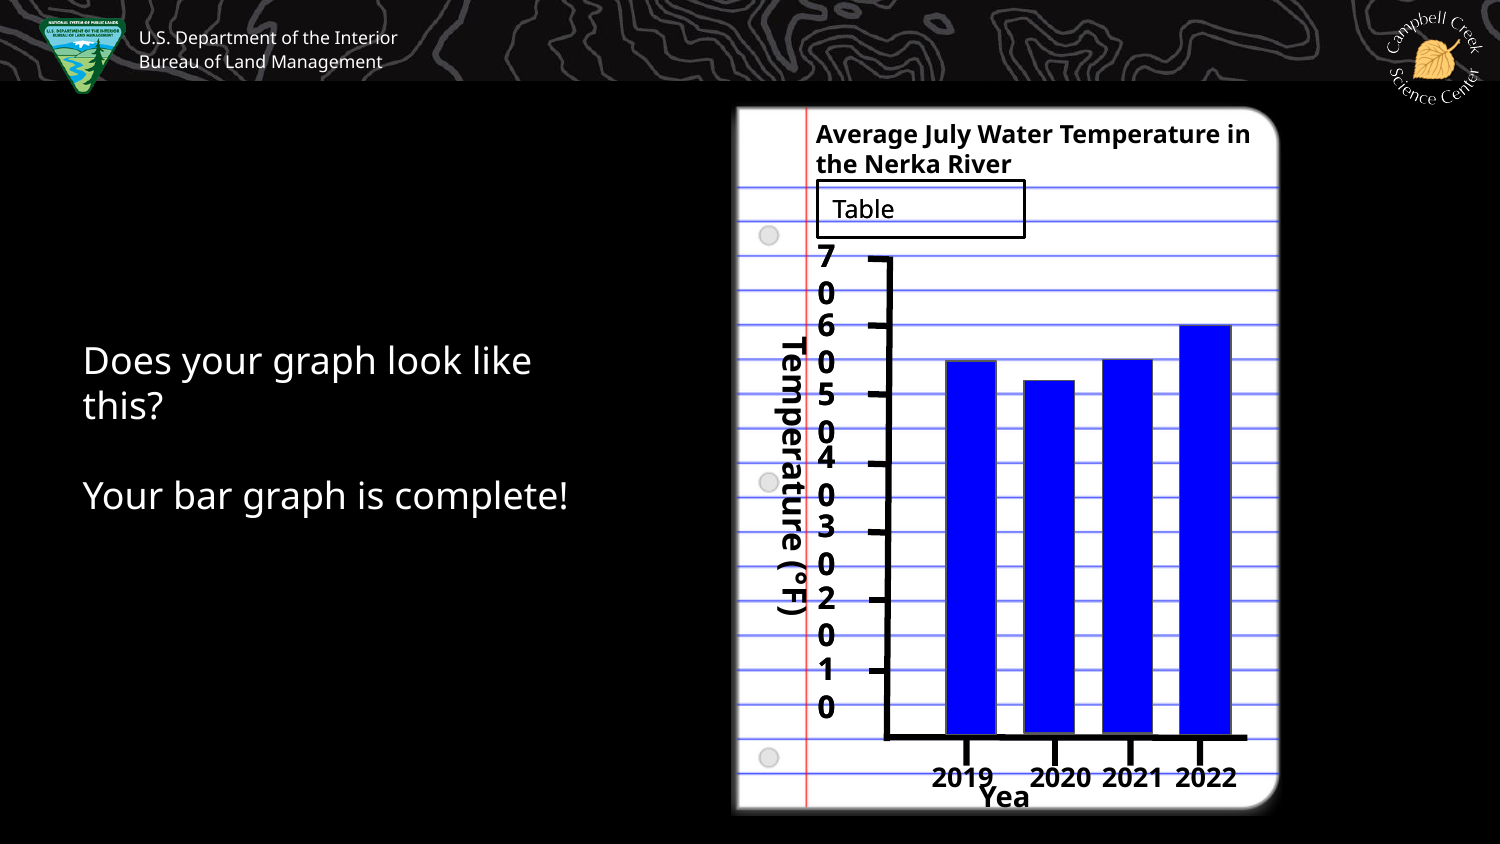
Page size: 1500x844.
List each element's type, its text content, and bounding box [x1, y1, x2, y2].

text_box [730, 101, 1282, 816]
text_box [0, 0, 1500, 105]
title Does your graph look like this? Your bar graph is complete! [67, 321, 626, 581]
